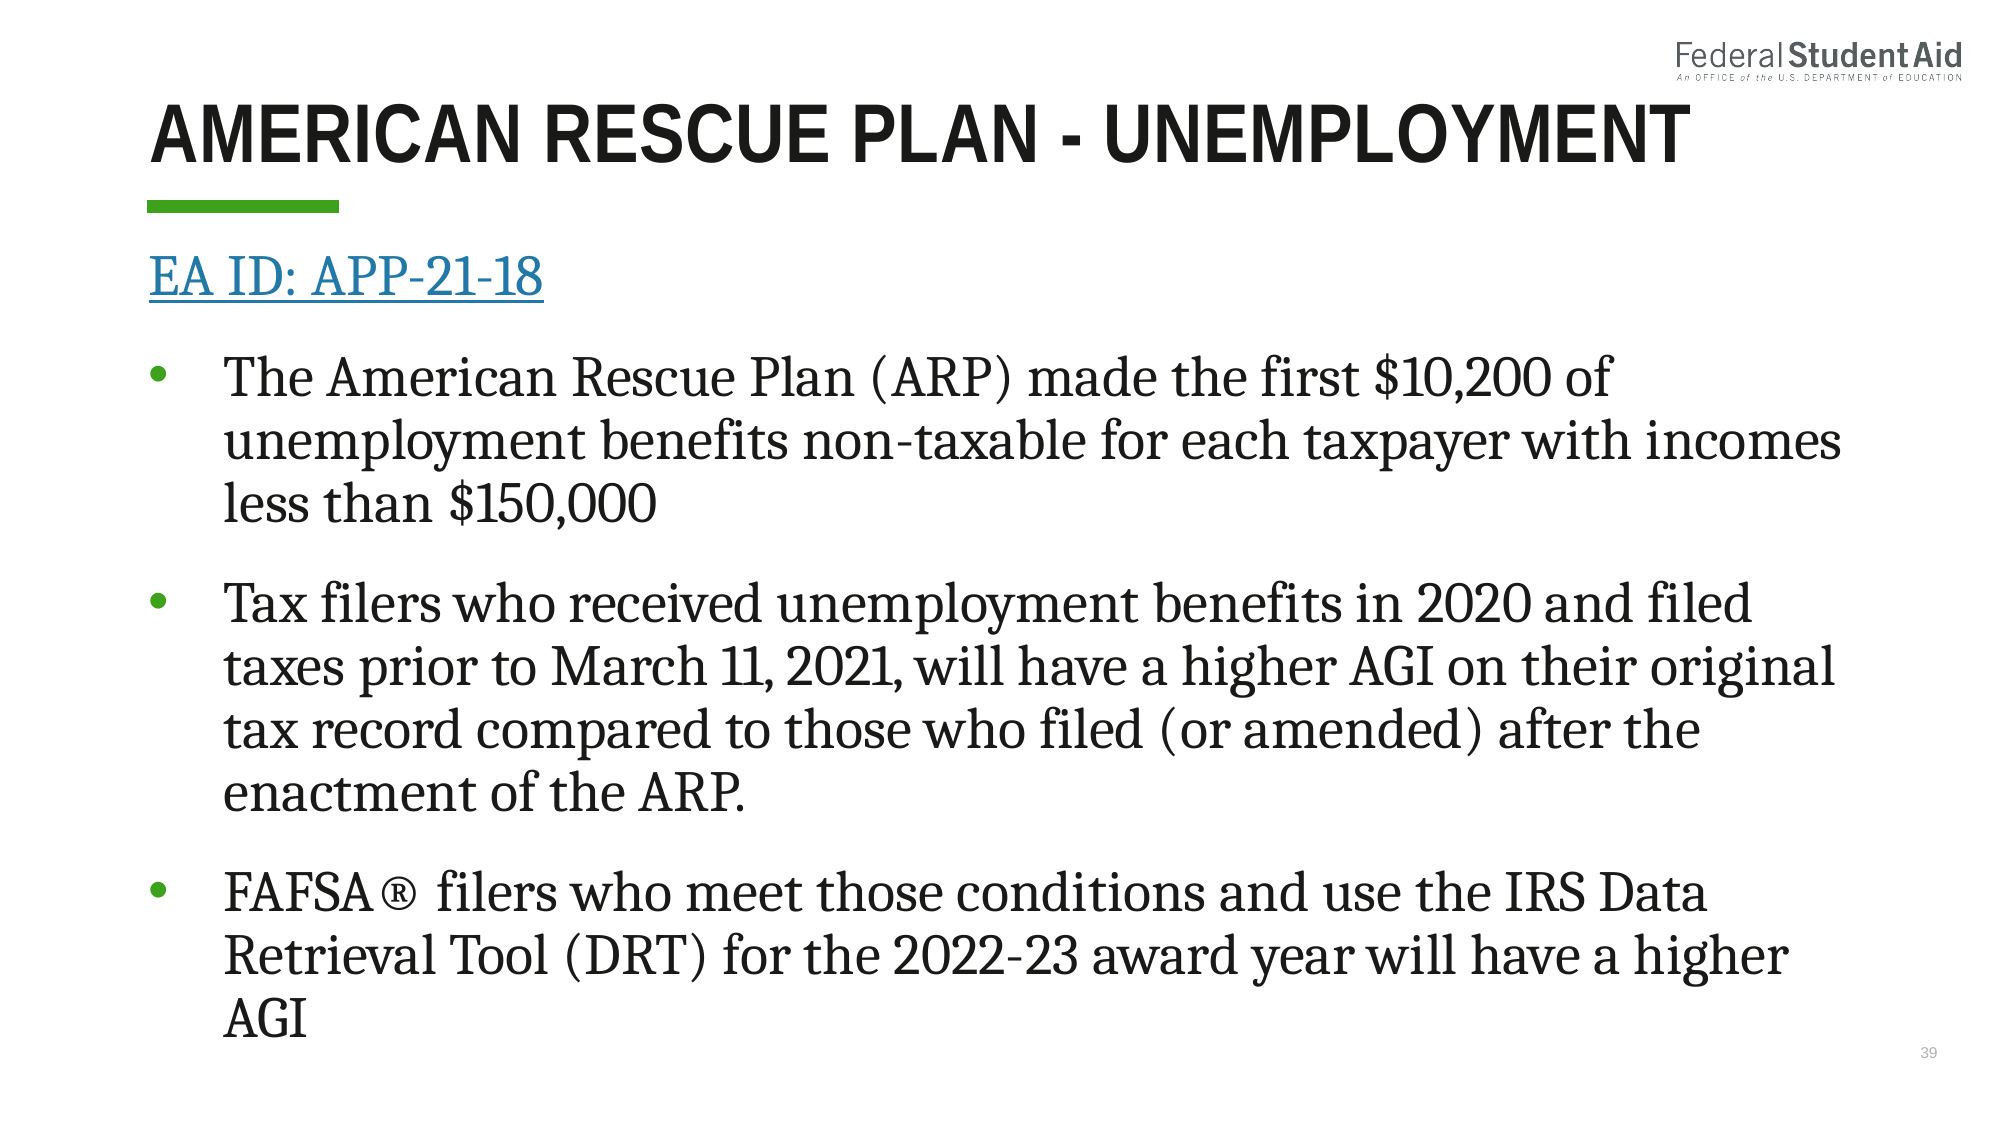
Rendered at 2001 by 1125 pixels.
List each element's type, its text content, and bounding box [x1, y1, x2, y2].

picture [1651, 16, 1986, 106]
title American rescue plan - Unemployment [149, 57, 1761, 189]
list EA ID: APP-21-18 The American Rescue Plan (ARP) made the first $10,200 of unemployment benefits non-taxable for each taxpayer with incomes less than $150,000 Tax filers who received unemployment benefits in 2020 and filed taxes prior to March 11, 2021, will have a higher AGI on their original tax record compared to those who filed (or amended) after the enactment of the ARP. FAFSA® filers who meet those conditions and use the IRS Data Retrieval Tool (DRT) for the 2022-23 award year will have a higher AGI [133, 237, 1888, 1026]
slide_number 39 [1920, 1042, 1986, 1094]
